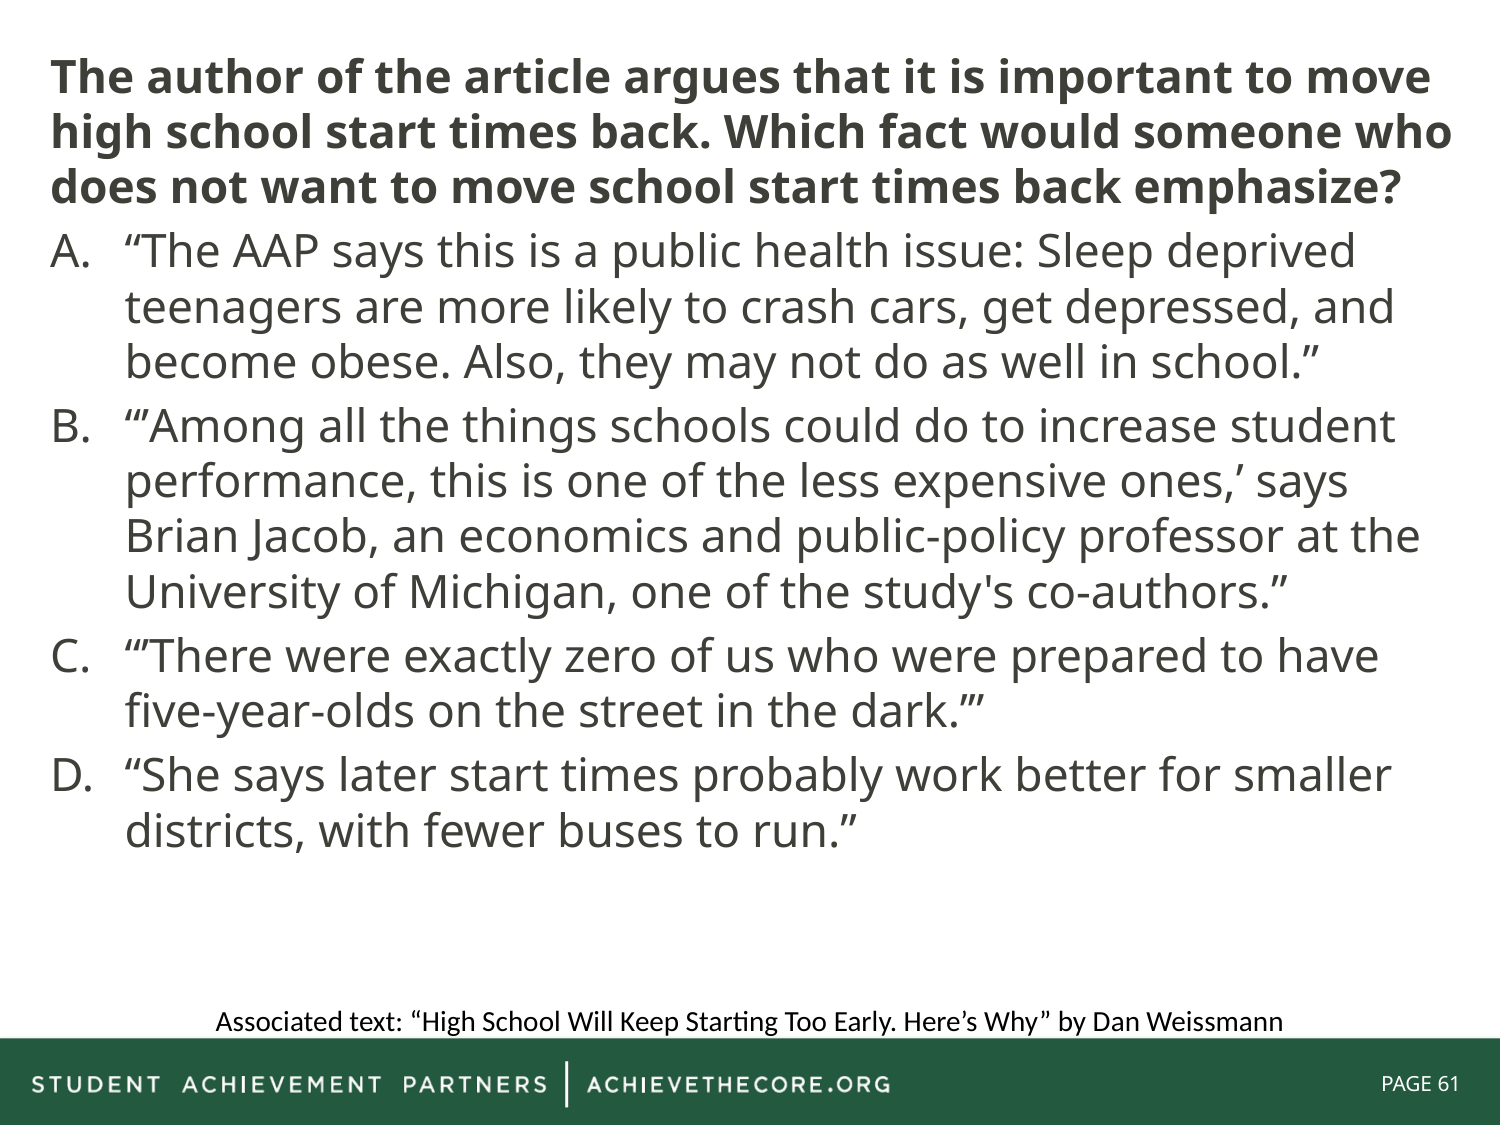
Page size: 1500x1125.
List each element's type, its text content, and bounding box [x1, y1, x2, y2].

text_box Associated text: “High School Will Keep Starting Too Early. Here’s Why” by Dan Weissmann [0, 995, 1500, 1045]
list The author of the article argues that it is important to move high school start times back. Which fact would someone who does not want to move school start times back emphasize? “The AAP says this is a public health issue: Sleep deprived teenagers are more likely to crash cars, get depressed, and become obese. Also, they may not do as well in school.” “’Among all the things schools could do to increase student performance, this is one of the less expensive ones,’ says Brian Jacob, an economics and public-policy professor at the University of Michigan, one of the study's co-authors.” “’There were exactly zero of us who were prepared to have five-year-olds on the street in the dark.’” “She says later start times probably work better for smaller districts, with fewer buses to run.” [35, 39, 1472, 971]
